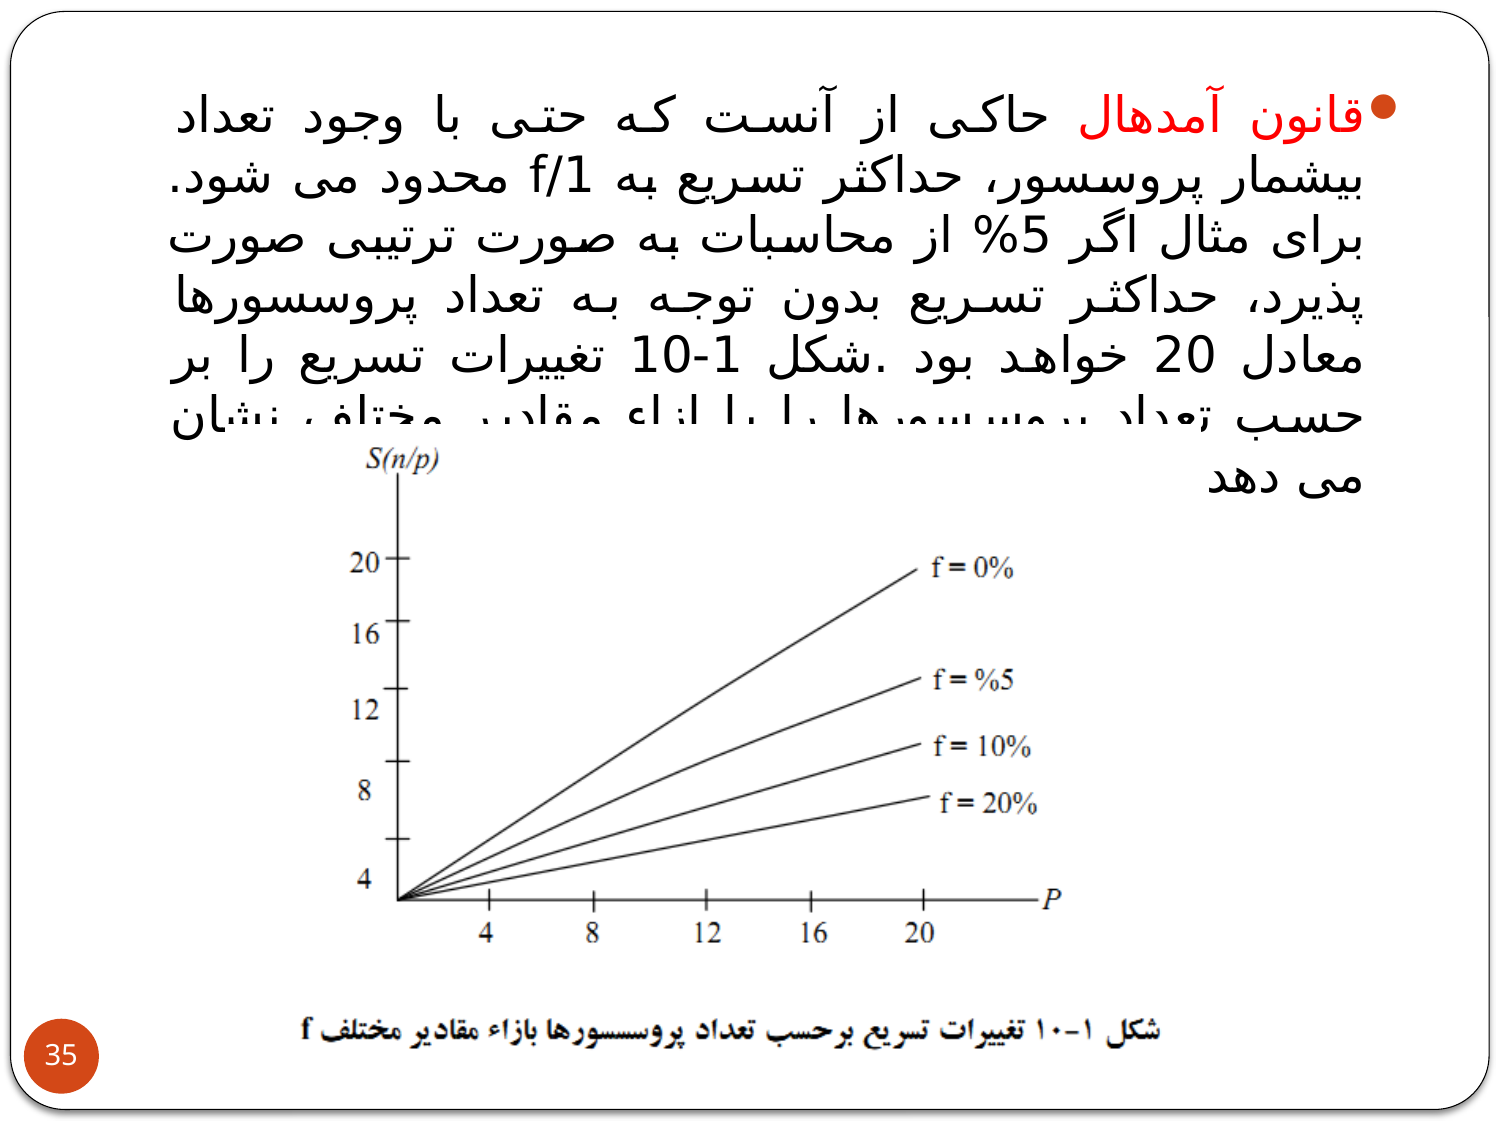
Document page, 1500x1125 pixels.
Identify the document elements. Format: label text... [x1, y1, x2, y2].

picture [224, 424, 1201, 1082]
slide_number 35 [23, 1018, 99, 1094]
list قانون آمدهال حاکی از آنست که حتی با وجود تعداد بیشمار پروسسور، حداکثر تسریع به 1/f محدود می شود. برای مثال اگر 5% از محاسبات به صورت ترتیبی صورت پذیرد، حداکثر تسریع بدون توجه به تعداد پروسسورها معادل 20 خواهد بود .شکل 1-10 تغییرات تسریع را بر حسب تعداد پروسسورها را با ازاء مقادیر مختلف نشان می دهد. [150, 75, 1425, 988]
